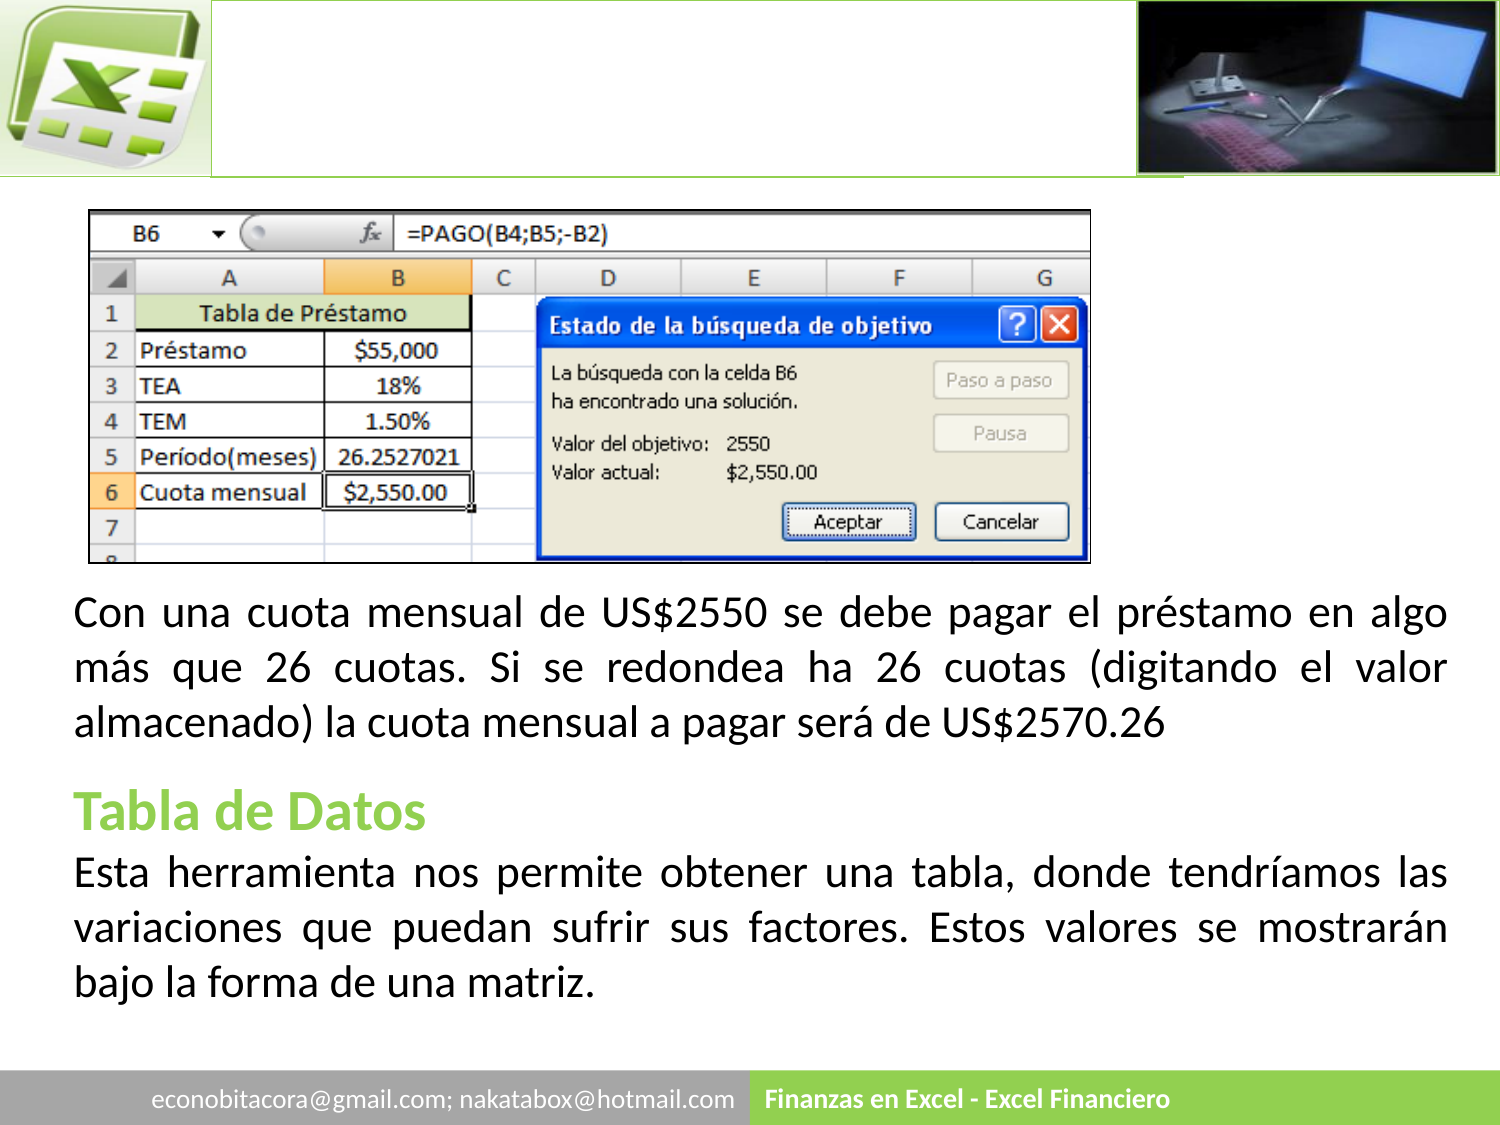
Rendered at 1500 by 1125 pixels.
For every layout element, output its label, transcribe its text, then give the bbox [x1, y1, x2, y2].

text_box [212, 0, 1134, 178]
text_box Con una cuota mensual de US$2550 se debe pagar el préstamo en algo más que 26 cuotas. Si se redondea ha 26 cuotas (digitando el valor almacenado) la cuota mensual a pagar será de US$2570.26 Tabla de Datos Esta herramienta nos permite obtener una tabla, donde tendríamos las variaciones que puedan sufrir sus factores. Estos valores se mostrarán bajo la forma de una matriz. [58, 574, 1465, 1032]
text_box Finanzas en Excel - Excel Financiero [749, 1070, 1500, 1125]
picture [89, 210, 1091, 563]
text_box econobitacora@gmail.com; nakatabox@hotmail.com [0, 1070, 749, 1125]
picture [1136, 0, 1500, 177]
picture [0, 0, 212, 177]
